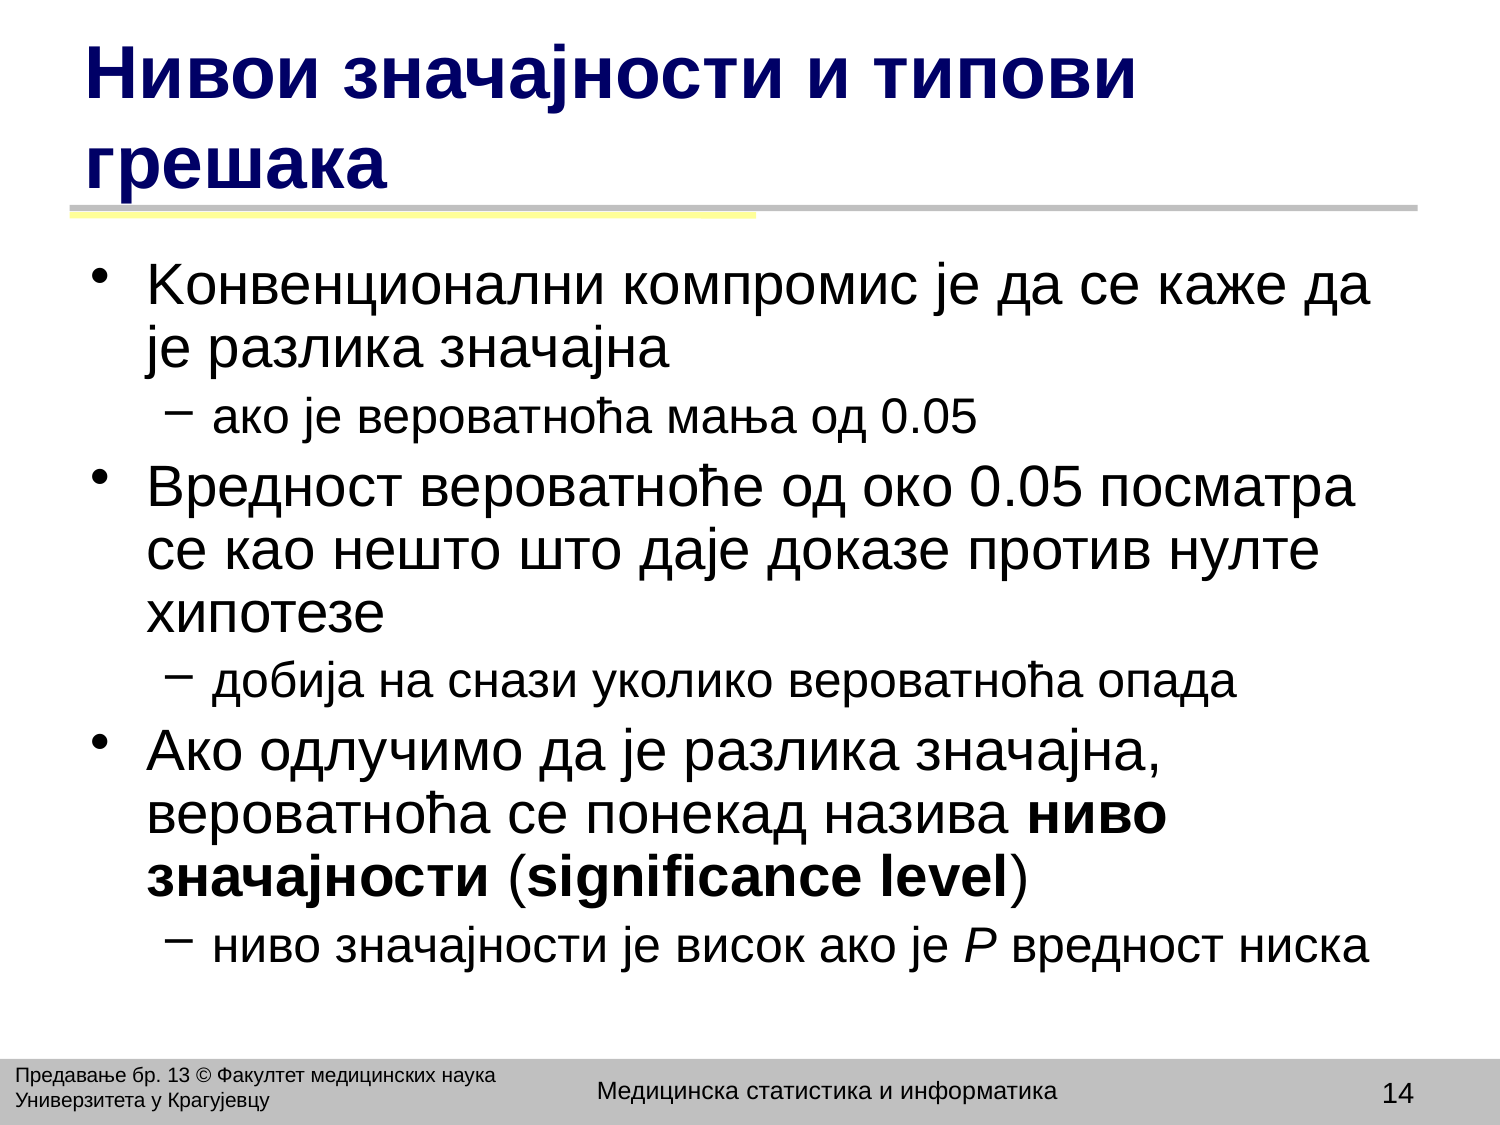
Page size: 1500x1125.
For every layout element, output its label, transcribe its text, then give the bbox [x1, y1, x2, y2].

list Kонвенционални компромис је да се каже да је разлика значајна ако је вероватноћа мања од 0.05 Вредност вероватноће од око 0.05 посматра се као нешто што даје доказе против нулте хипотезе добија на снази уколико вероватноћа опада Aко одлучимо да је разлика значајна, вероватноћа се понекад назива ниво значајности (significance level) ниво значајности је висок ако је P вредност ниска [74, 246, 1426, 1023]
title Нивои значајности и типови грешака [69, 19, 1426, 208]
slide_number Предавање бр. 13 © Факултет медицинских наука Универзитета у Крагујевцу [0, 1053, 629, 1108]
footer Медицинска статистика и информатика [512, 1066, 1144, 1125]
slide_number 14 [1164, 1066, 1430, 1125]
